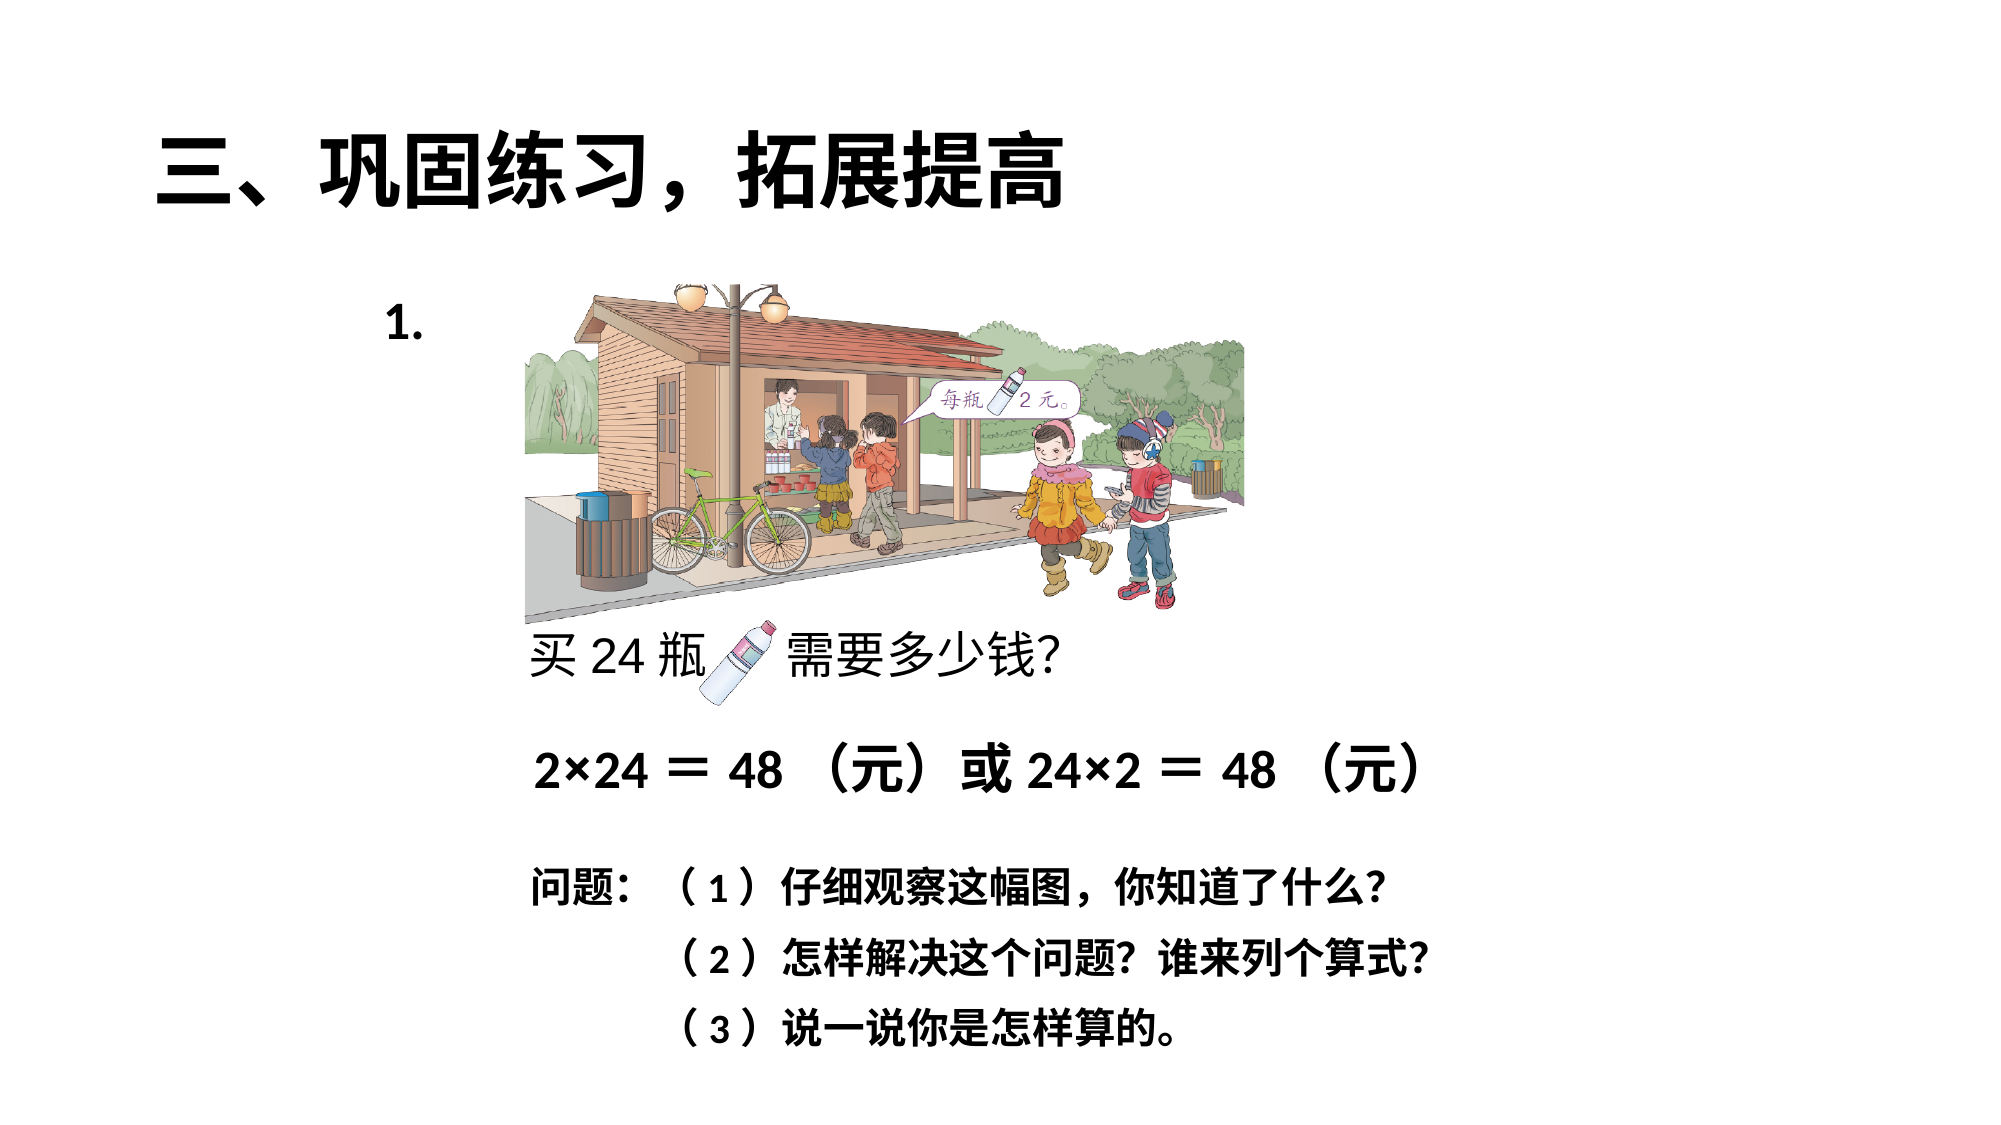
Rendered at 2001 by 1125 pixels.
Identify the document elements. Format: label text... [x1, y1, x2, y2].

text_box 1. [368, 265, 440, 359]
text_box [513, 278, 1437, 707]
text_box （3）说一说你是怎样算的。 [642, 979, 1603, 1075]
text_box 问题：（1）仔细观察这幅图，你知道了什么？ [515, 838, 1544, 933]
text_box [490, 704, 1613, 812]
title 三、巩固练习，拓展提高 [137, 59, 1863, 278]
text_box （2）怎样解决这个问题？谁来列个算式？ [642, 909, 1603, 979]
